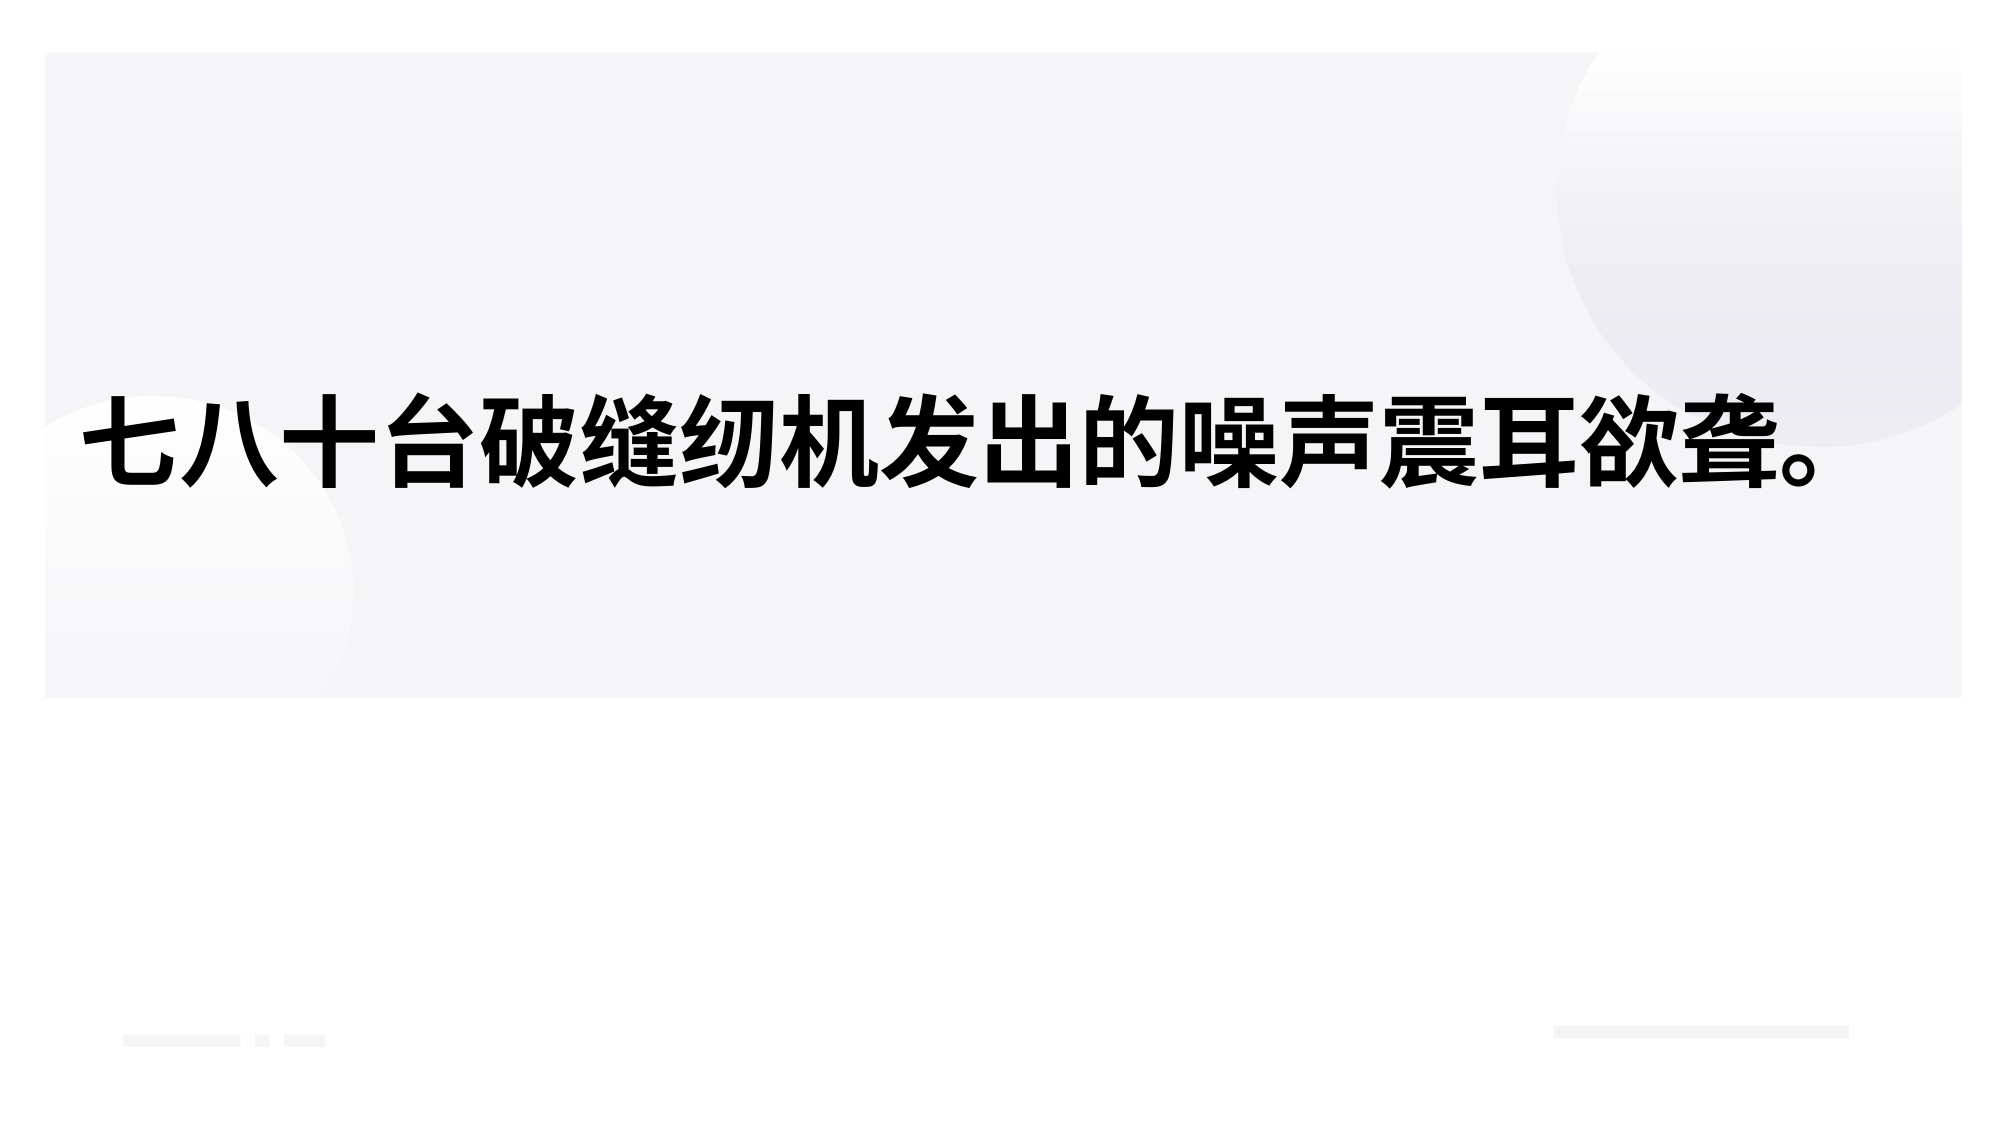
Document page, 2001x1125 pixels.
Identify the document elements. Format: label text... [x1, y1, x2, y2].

text_box 七八十台破缝纫机发出的噪声震耳欲聋。 [64, 312, 1815, 508]
